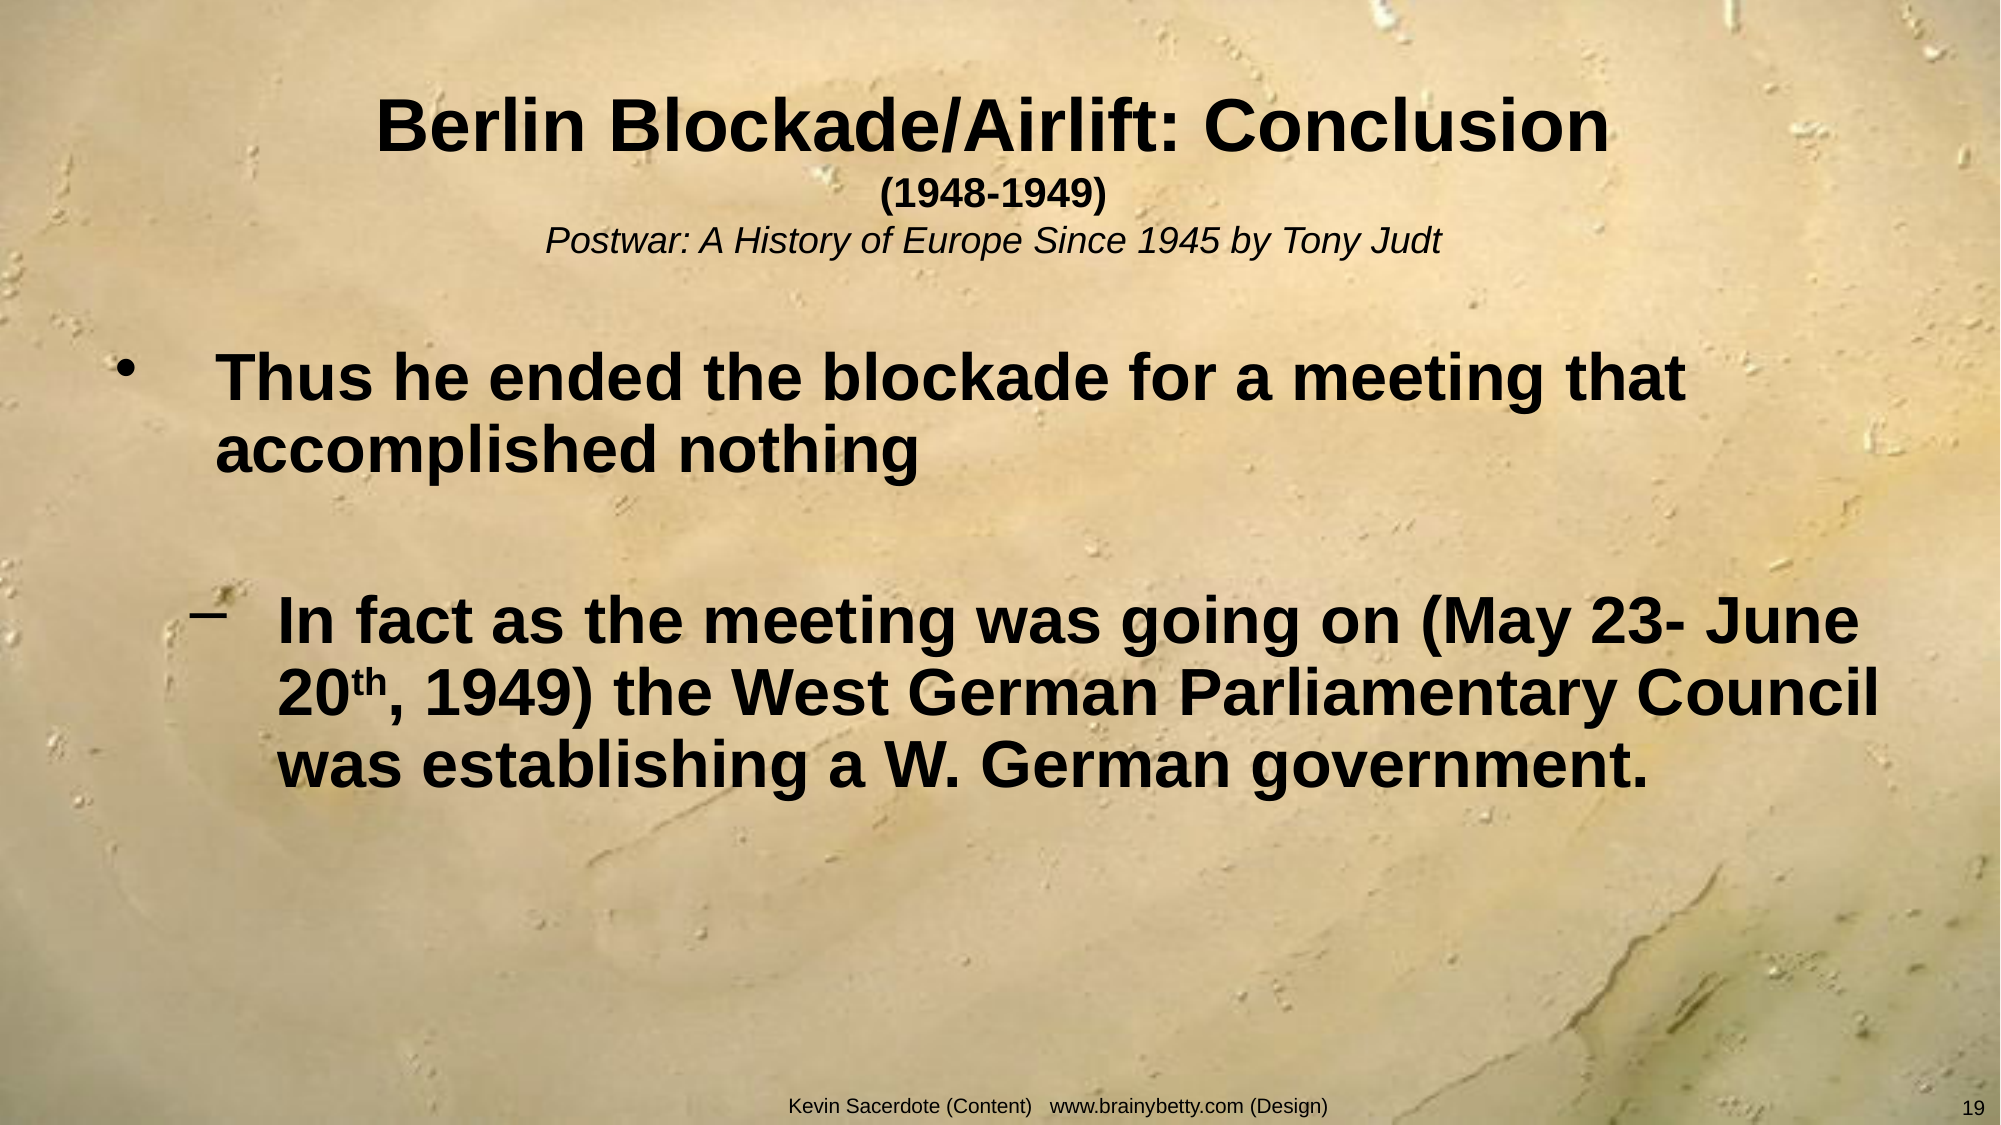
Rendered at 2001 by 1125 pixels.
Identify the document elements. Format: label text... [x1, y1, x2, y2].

title Berlin Blockade/Airlift: Conclusion (1948-1949) Postwar: A History of Europe Since 1945 by Tony Judt [287, 24, 1700, 262]
footer Kevin Sacerdote (Content) www.brainybetty.com (Design) [516, 1084, 1601, 1125]
slide_number 19 [1733, 1087, 2000, 1125]
picture [0, 0, 2001, 1125]
list Thus he ended the blockade for a meeting that accomplished nothing In fact as the meeting was going on (May 23- June 20th, 1949) the West German Parliamentary Council was establishing a W. German government. [99, 262, 1900, 1005]
